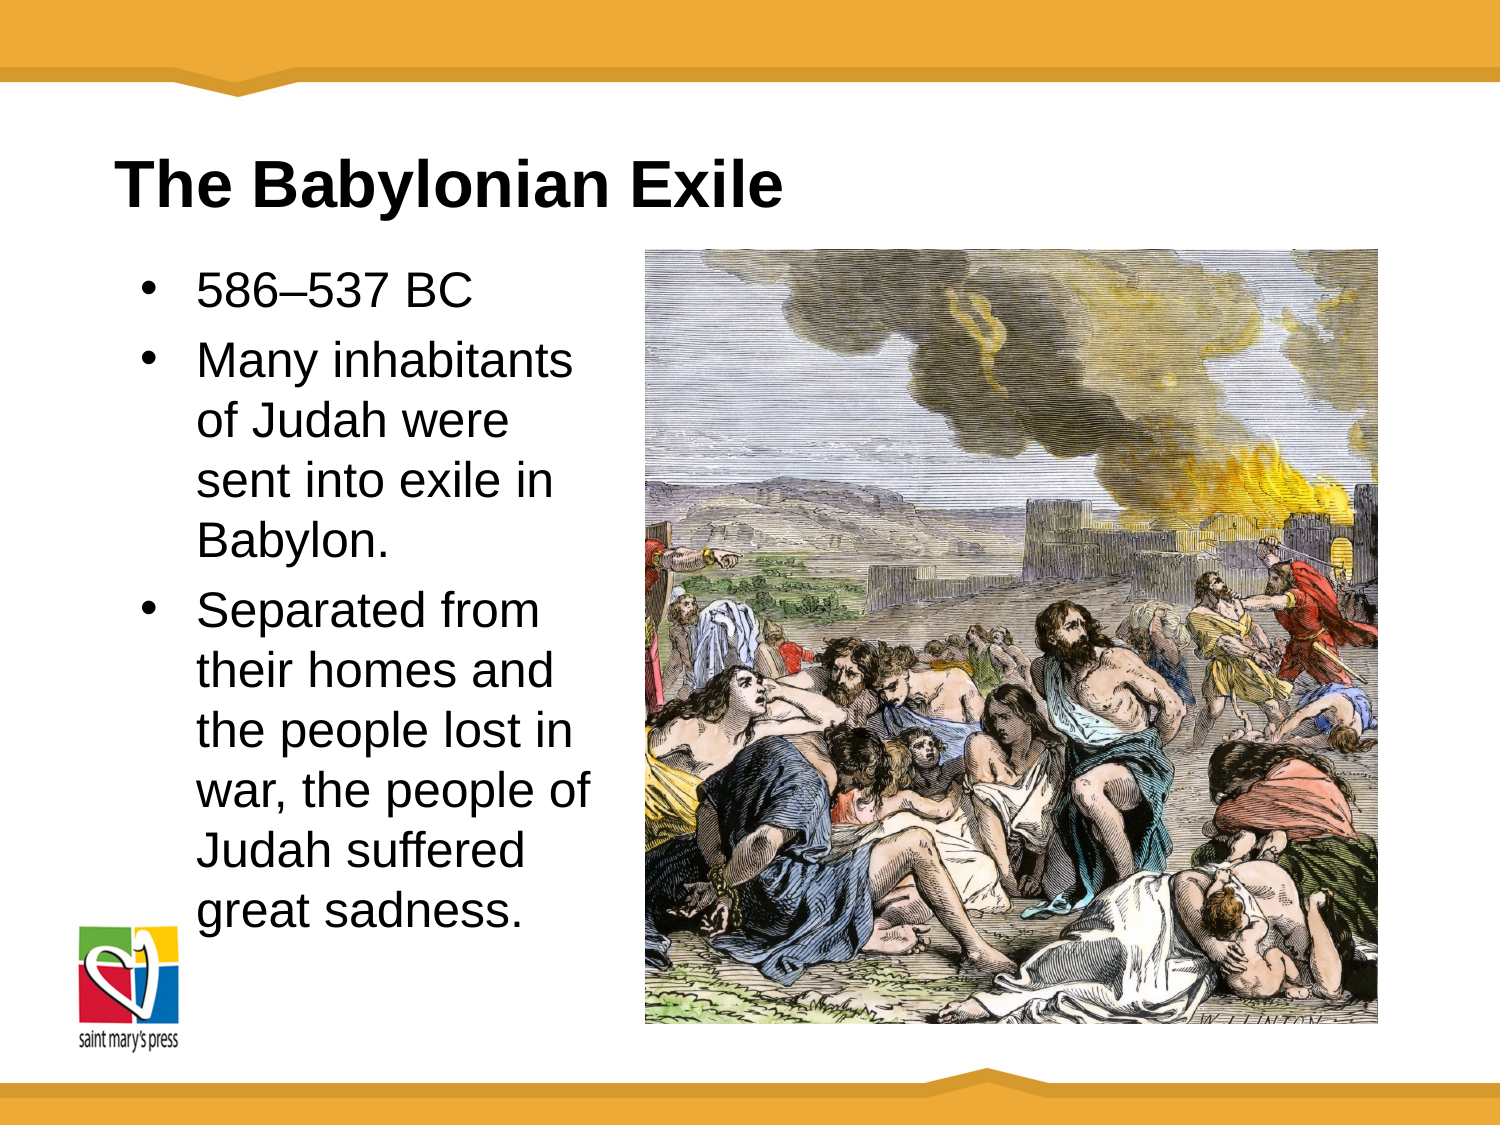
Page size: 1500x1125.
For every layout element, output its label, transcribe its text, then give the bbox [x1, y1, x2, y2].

title The Babylonian Exile [99, 137, 1450, 225]
list 586–537 BC Many inhabitants of Judah were sent into exile in Babylon. Separated from their homes and the people lost in war, the people of Judah suffered great sadness. [125, 249, 634, 639]
picture [0, 0, 1500, 1125]
